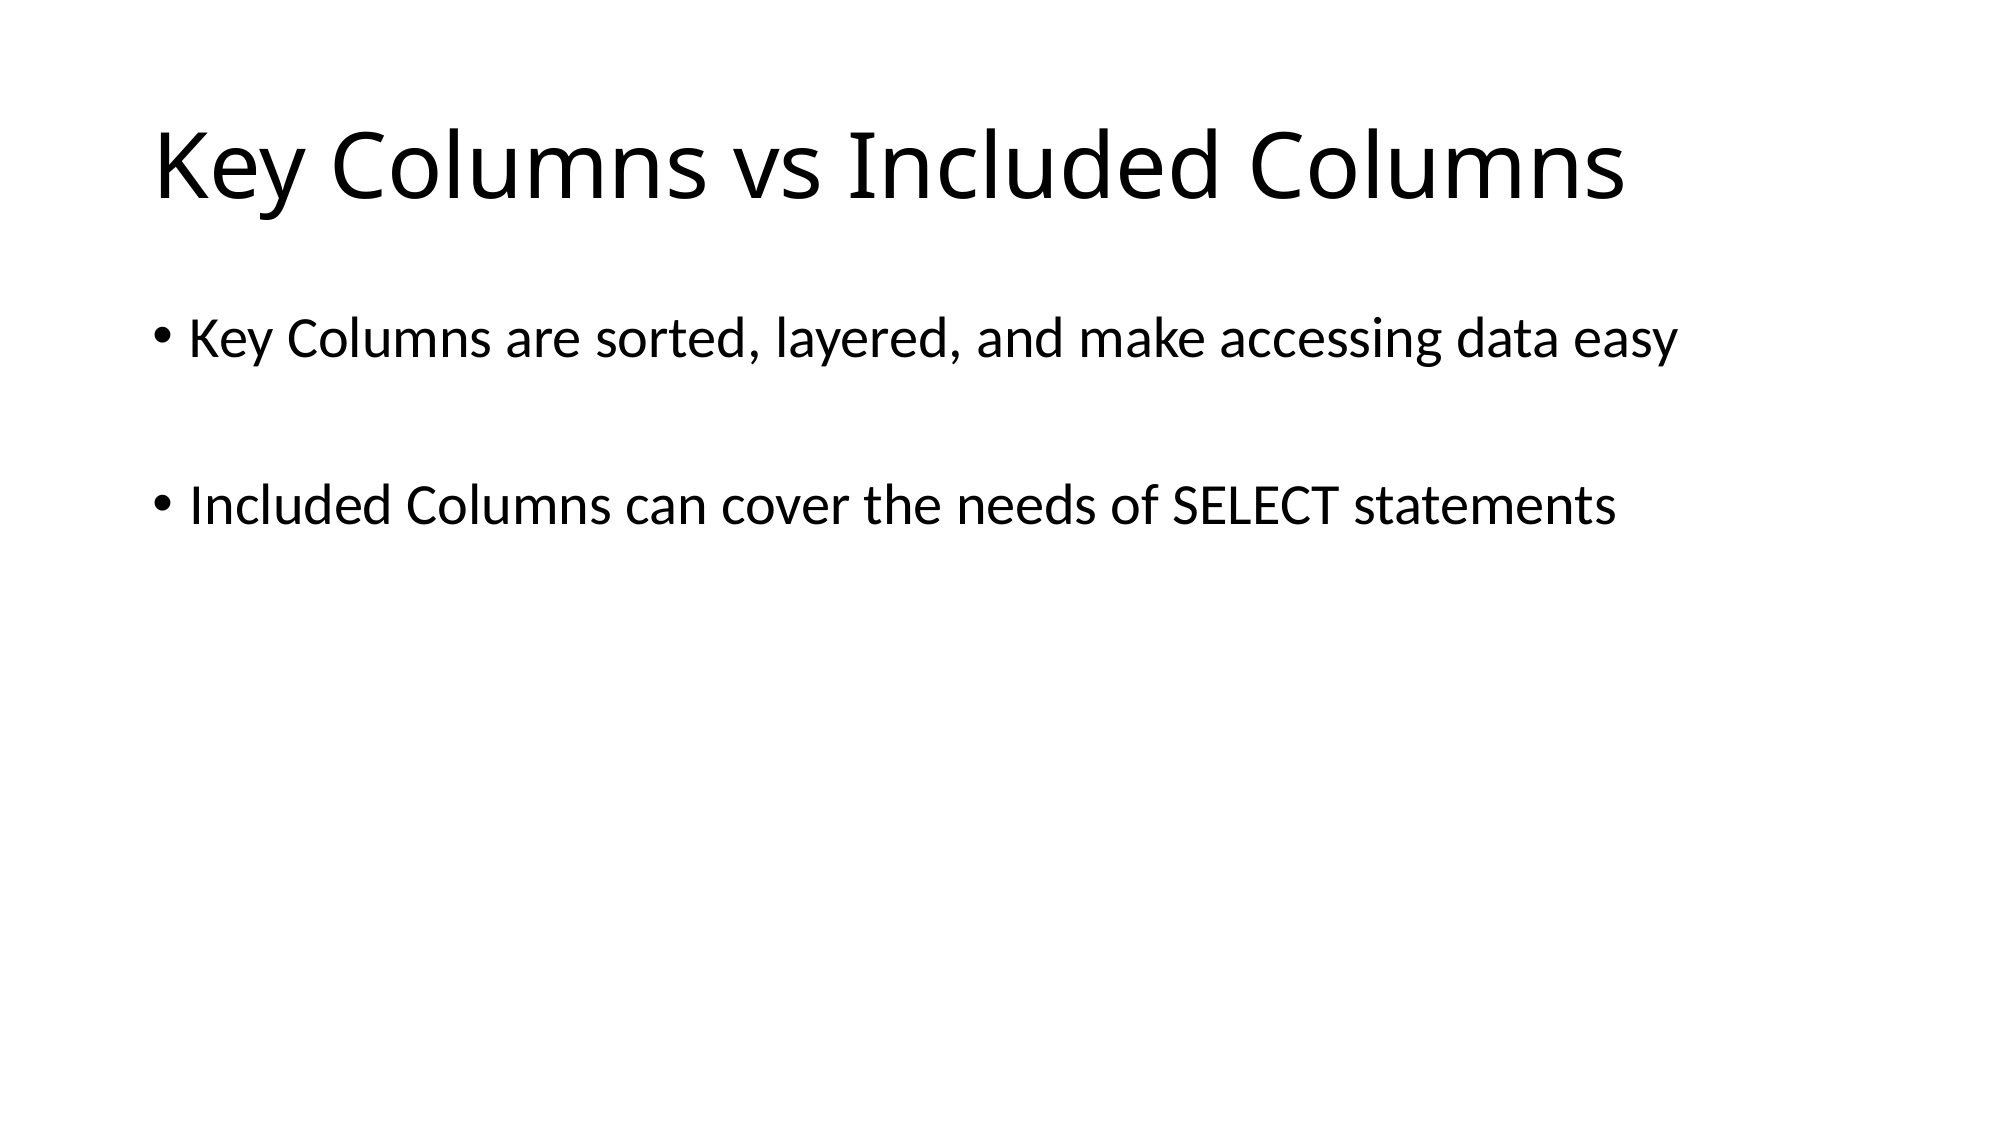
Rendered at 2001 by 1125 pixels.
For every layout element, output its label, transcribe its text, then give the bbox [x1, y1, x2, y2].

title Key Columns vs Included Columns [137, 59, 1863, 278]
list Key Columns are sorted, layered, and make accessing data easy Included Columns can cover the needs of SELECT statements [137, 299, 1863, 1014]
